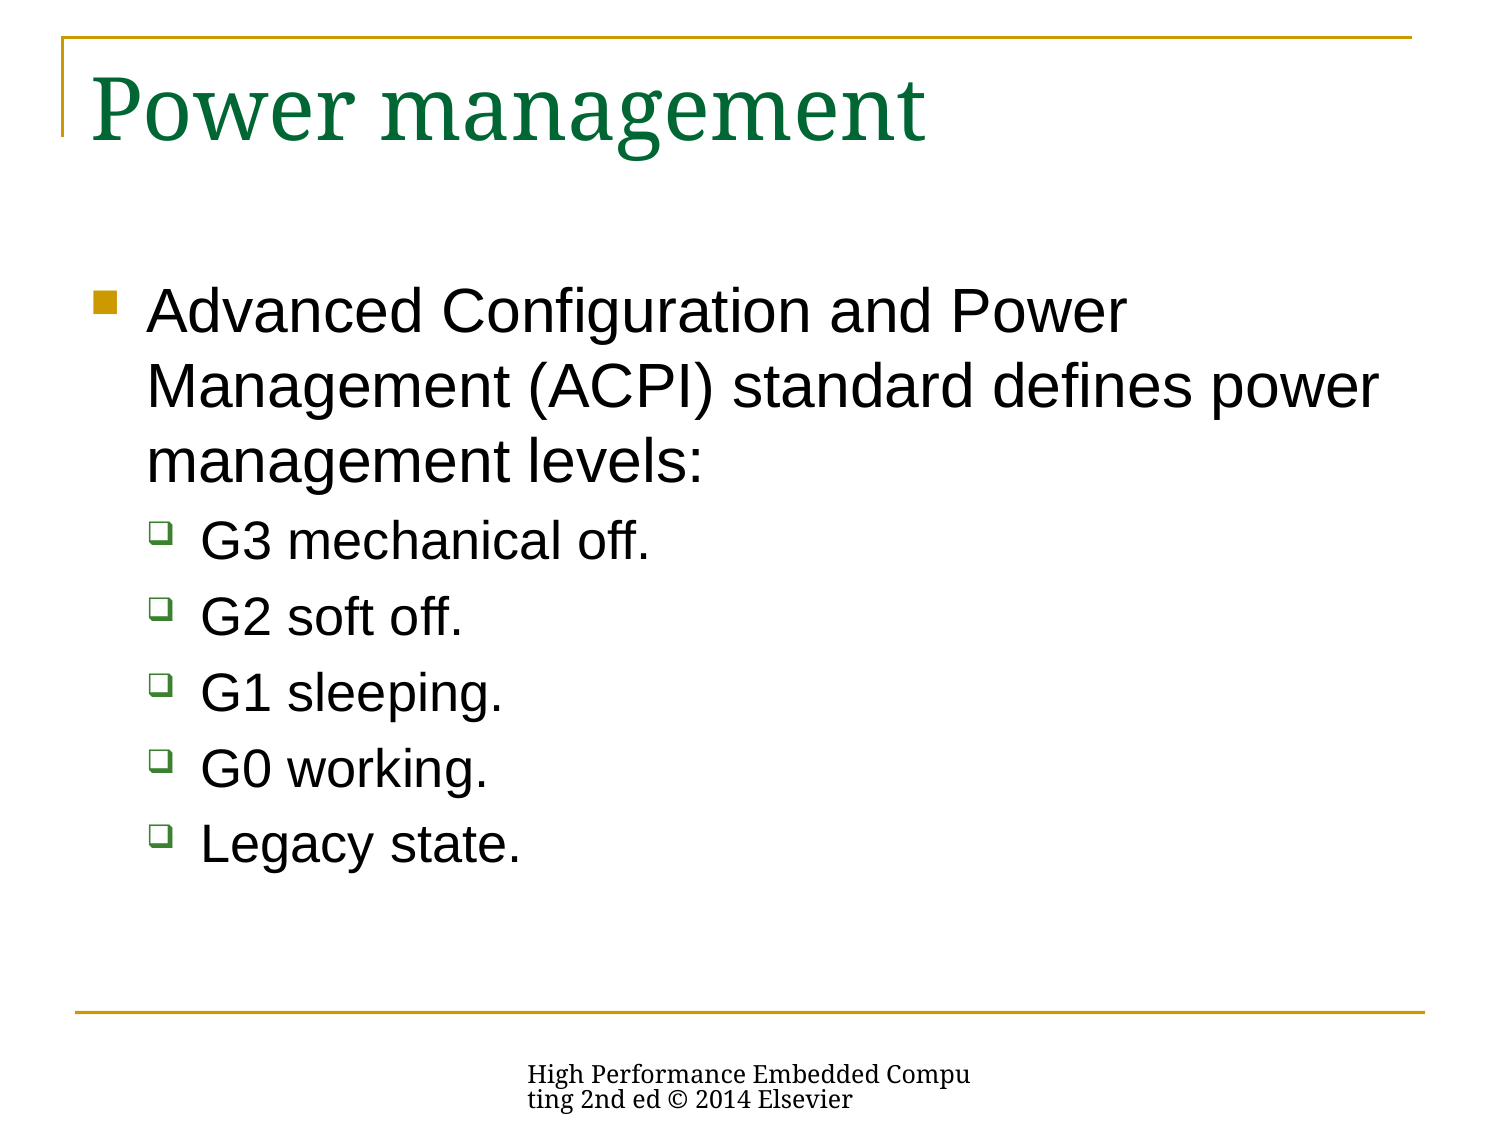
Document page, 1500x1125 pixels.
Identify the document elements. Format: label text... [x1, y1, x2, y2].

footer High Performance Embedded Computing 2nd ed © 2014 Elsevier [512, 1025, 988, 1100]
list Advanced Configuration and Power Management (ACPI) standard defines power management levels: G3 mechanical off. G2 soft off. G1 sleeping. G0 working. Legacy state. [75, 262, 1425, 1006]
title Power management [75, 45, 1425, 233]
